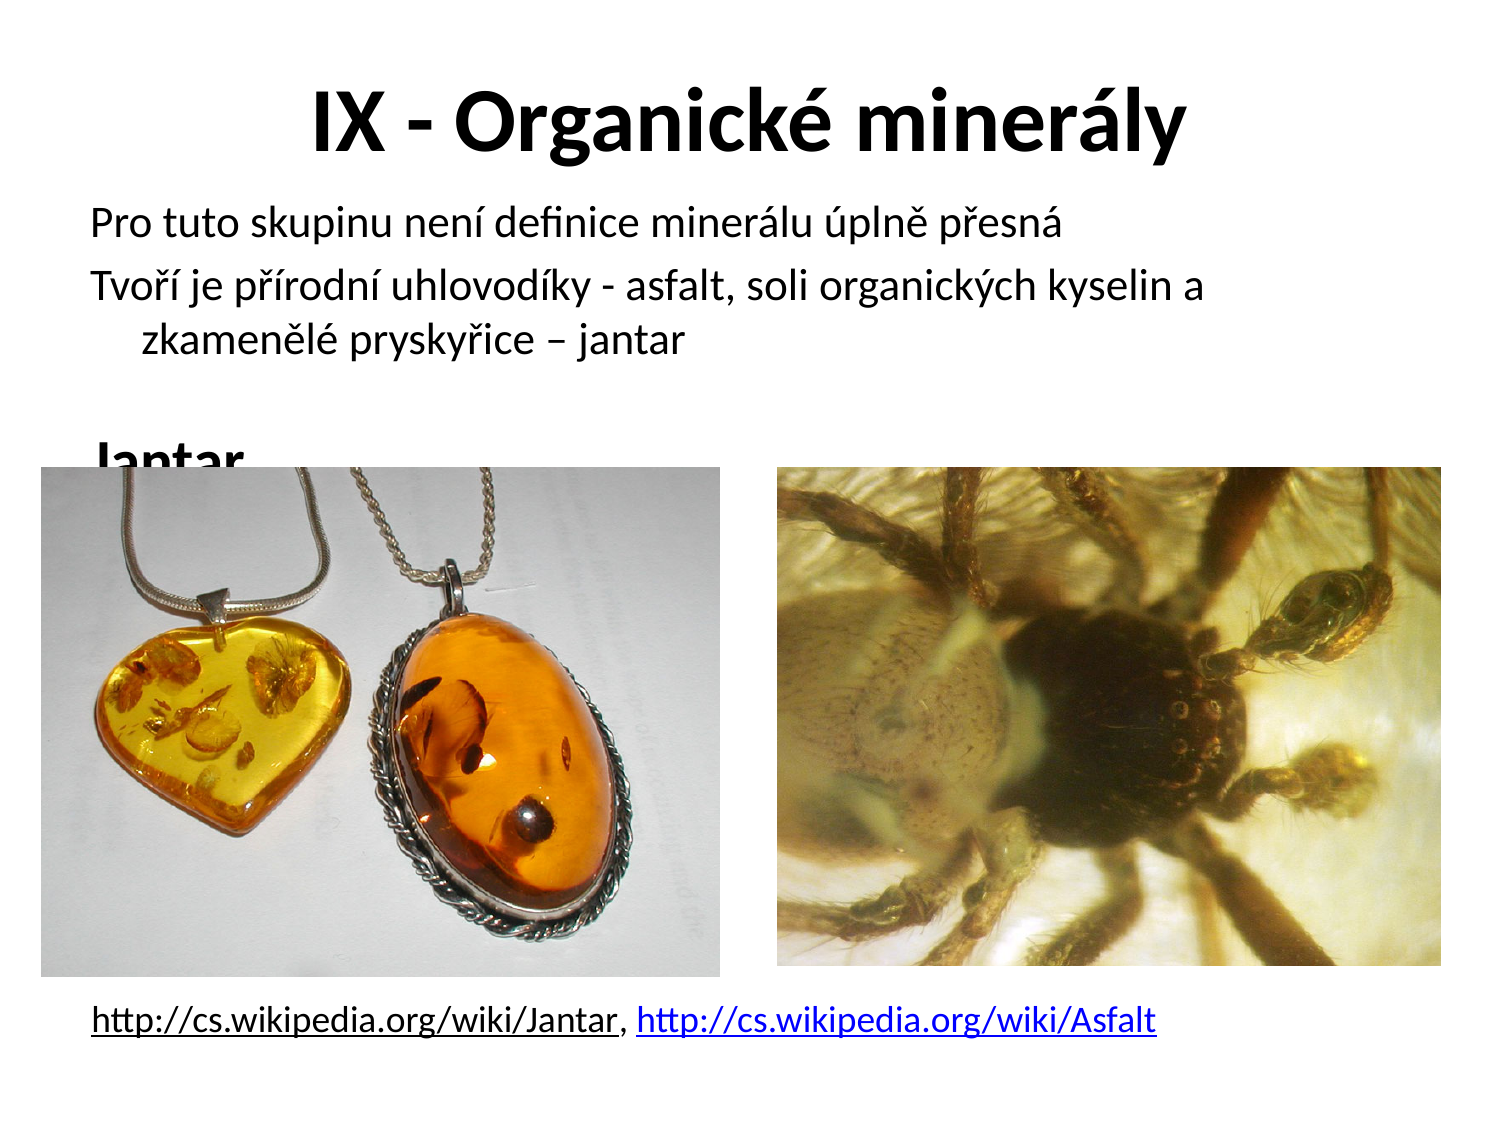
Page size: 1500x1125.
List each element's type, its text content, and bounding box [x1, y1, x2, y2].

text_box http://cs.wikipedia.org/wiki/Jantar, http://cs.wikipedia.org/wiki/Asfalt [76, 987, 1400, 1093]
title IX - Organické minerály [75, 45, 1425, 184]
picture [777, 467, 1442, 966]
picture [40, 467, 721, 977]
list Pro tuto skupinu není definice minerálu úplně přesná Tvoří je přírodní uhlovodíky - asfalt, soli organických kyselin a zkamenělé pryskyřice – jantar Jantar [75, 184, 1425, 504]
